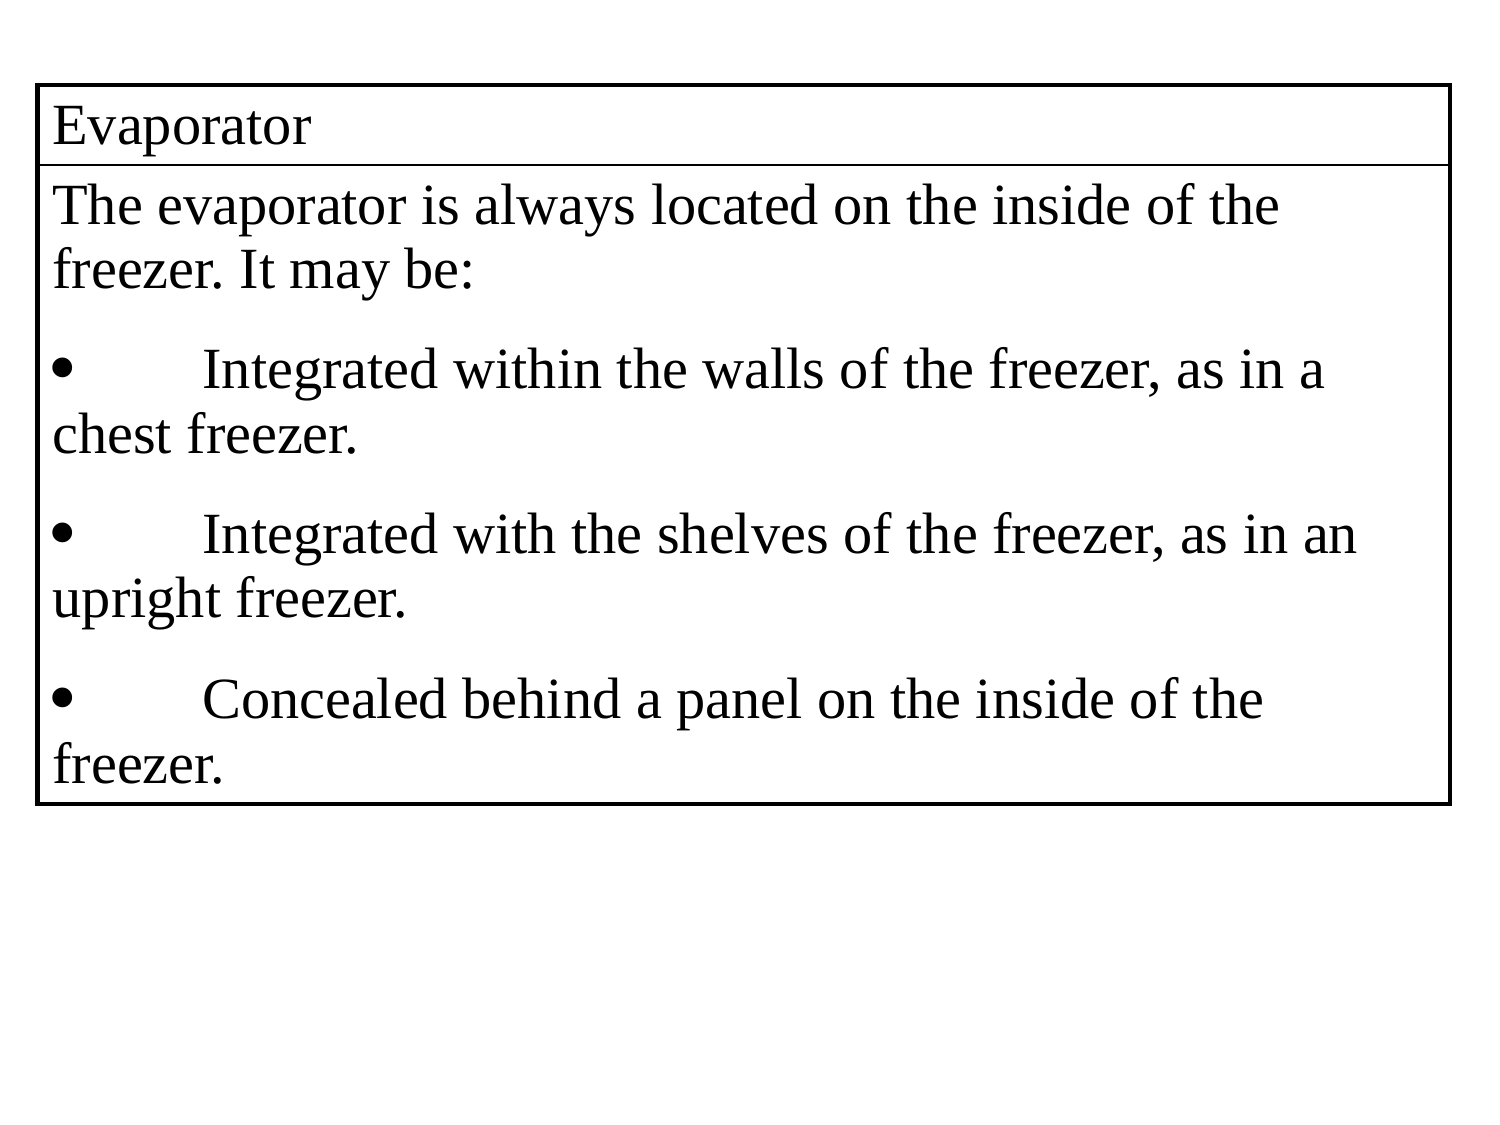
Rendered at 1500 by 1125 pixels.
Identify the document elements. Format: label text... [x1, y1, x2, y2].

table_cell The evaporator is always located on the inside of the freezer. It may be:  Integrated within the walls of the freezer, as in a chest freezer.  Integrated with the shelves of the freezer, as in an upright freezer.  Concealed behind a panel on the inside of the freezer. [40, 166, 1448, 802]
table_header Evaporator [40, 87, 1448, 164]
